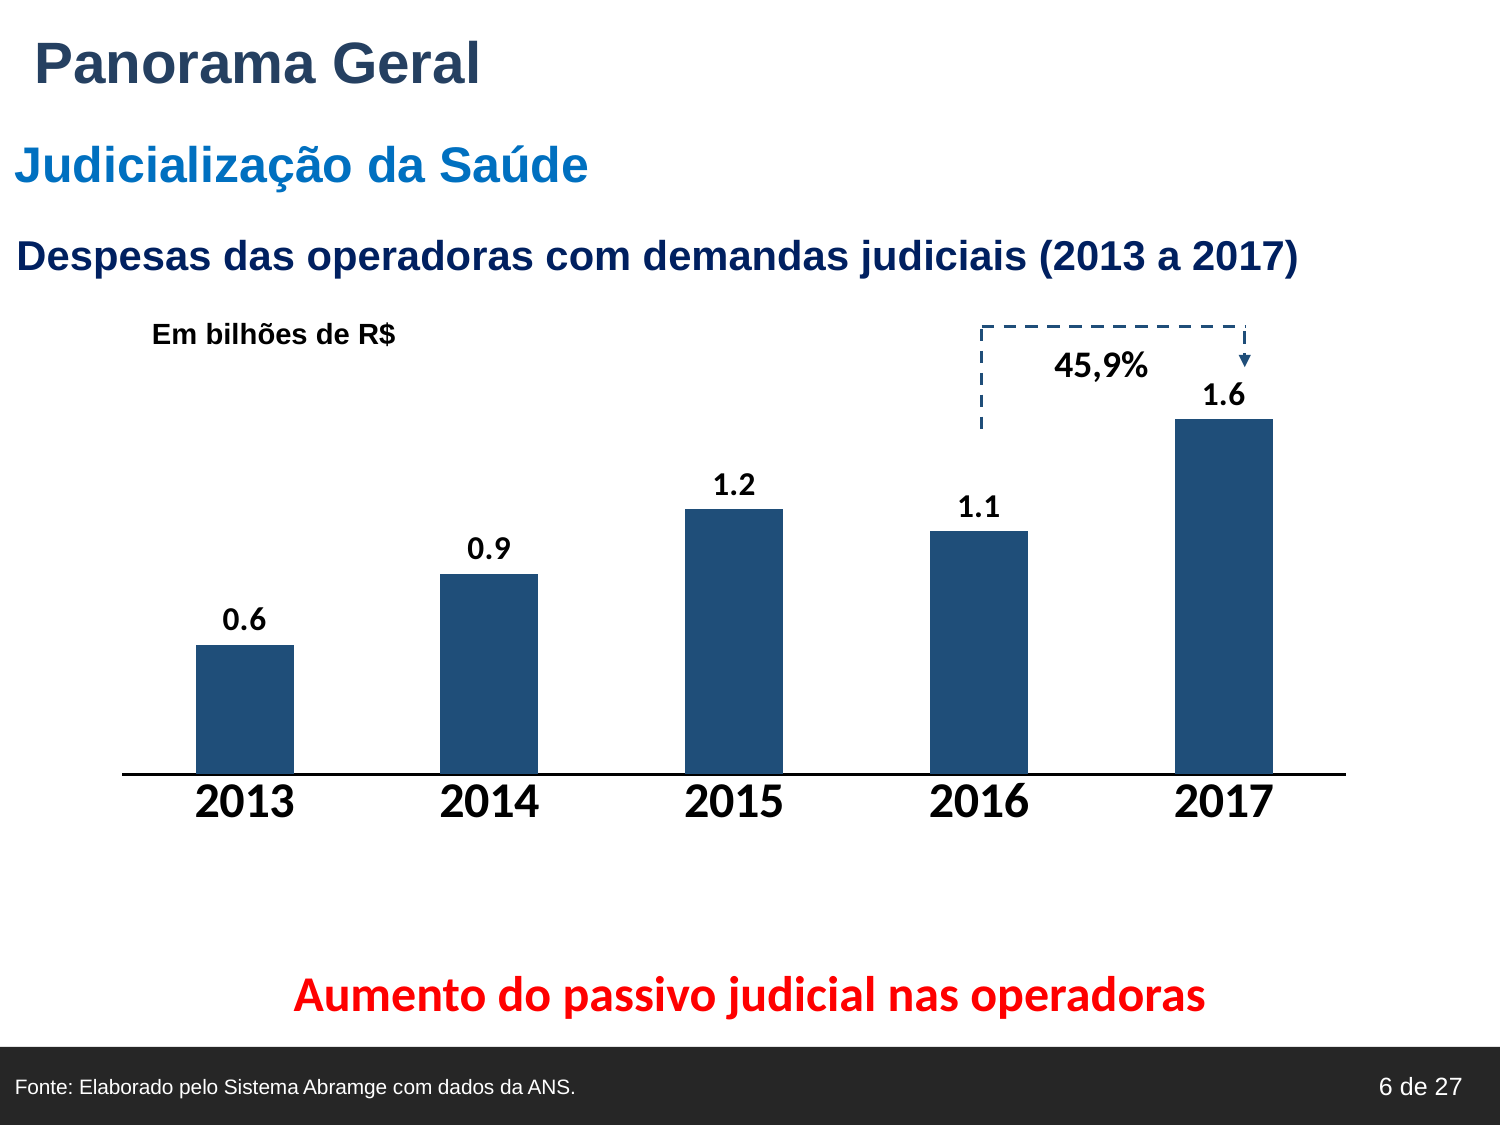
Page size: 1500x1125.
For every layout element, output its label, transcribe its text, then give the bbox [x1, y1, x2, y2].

text_box Fonte: Elaborado pelo Sistema Abramge com dados da ANS. [0, 1066, 1455, 1106]
chart [107, 297, 1348, 909]
text_box Panorama Geral [19, 17, 1461, 103]
text_box Judicialização da Saúde [0, 124, 1298, 200]
text_box Aumento do passivo judicial nas operadoras [0, 954, 1500, 1030]
text_box Despesas das operadoras com demandas judiciais (2013 a 2017) [1, 221, 1500, 287]
